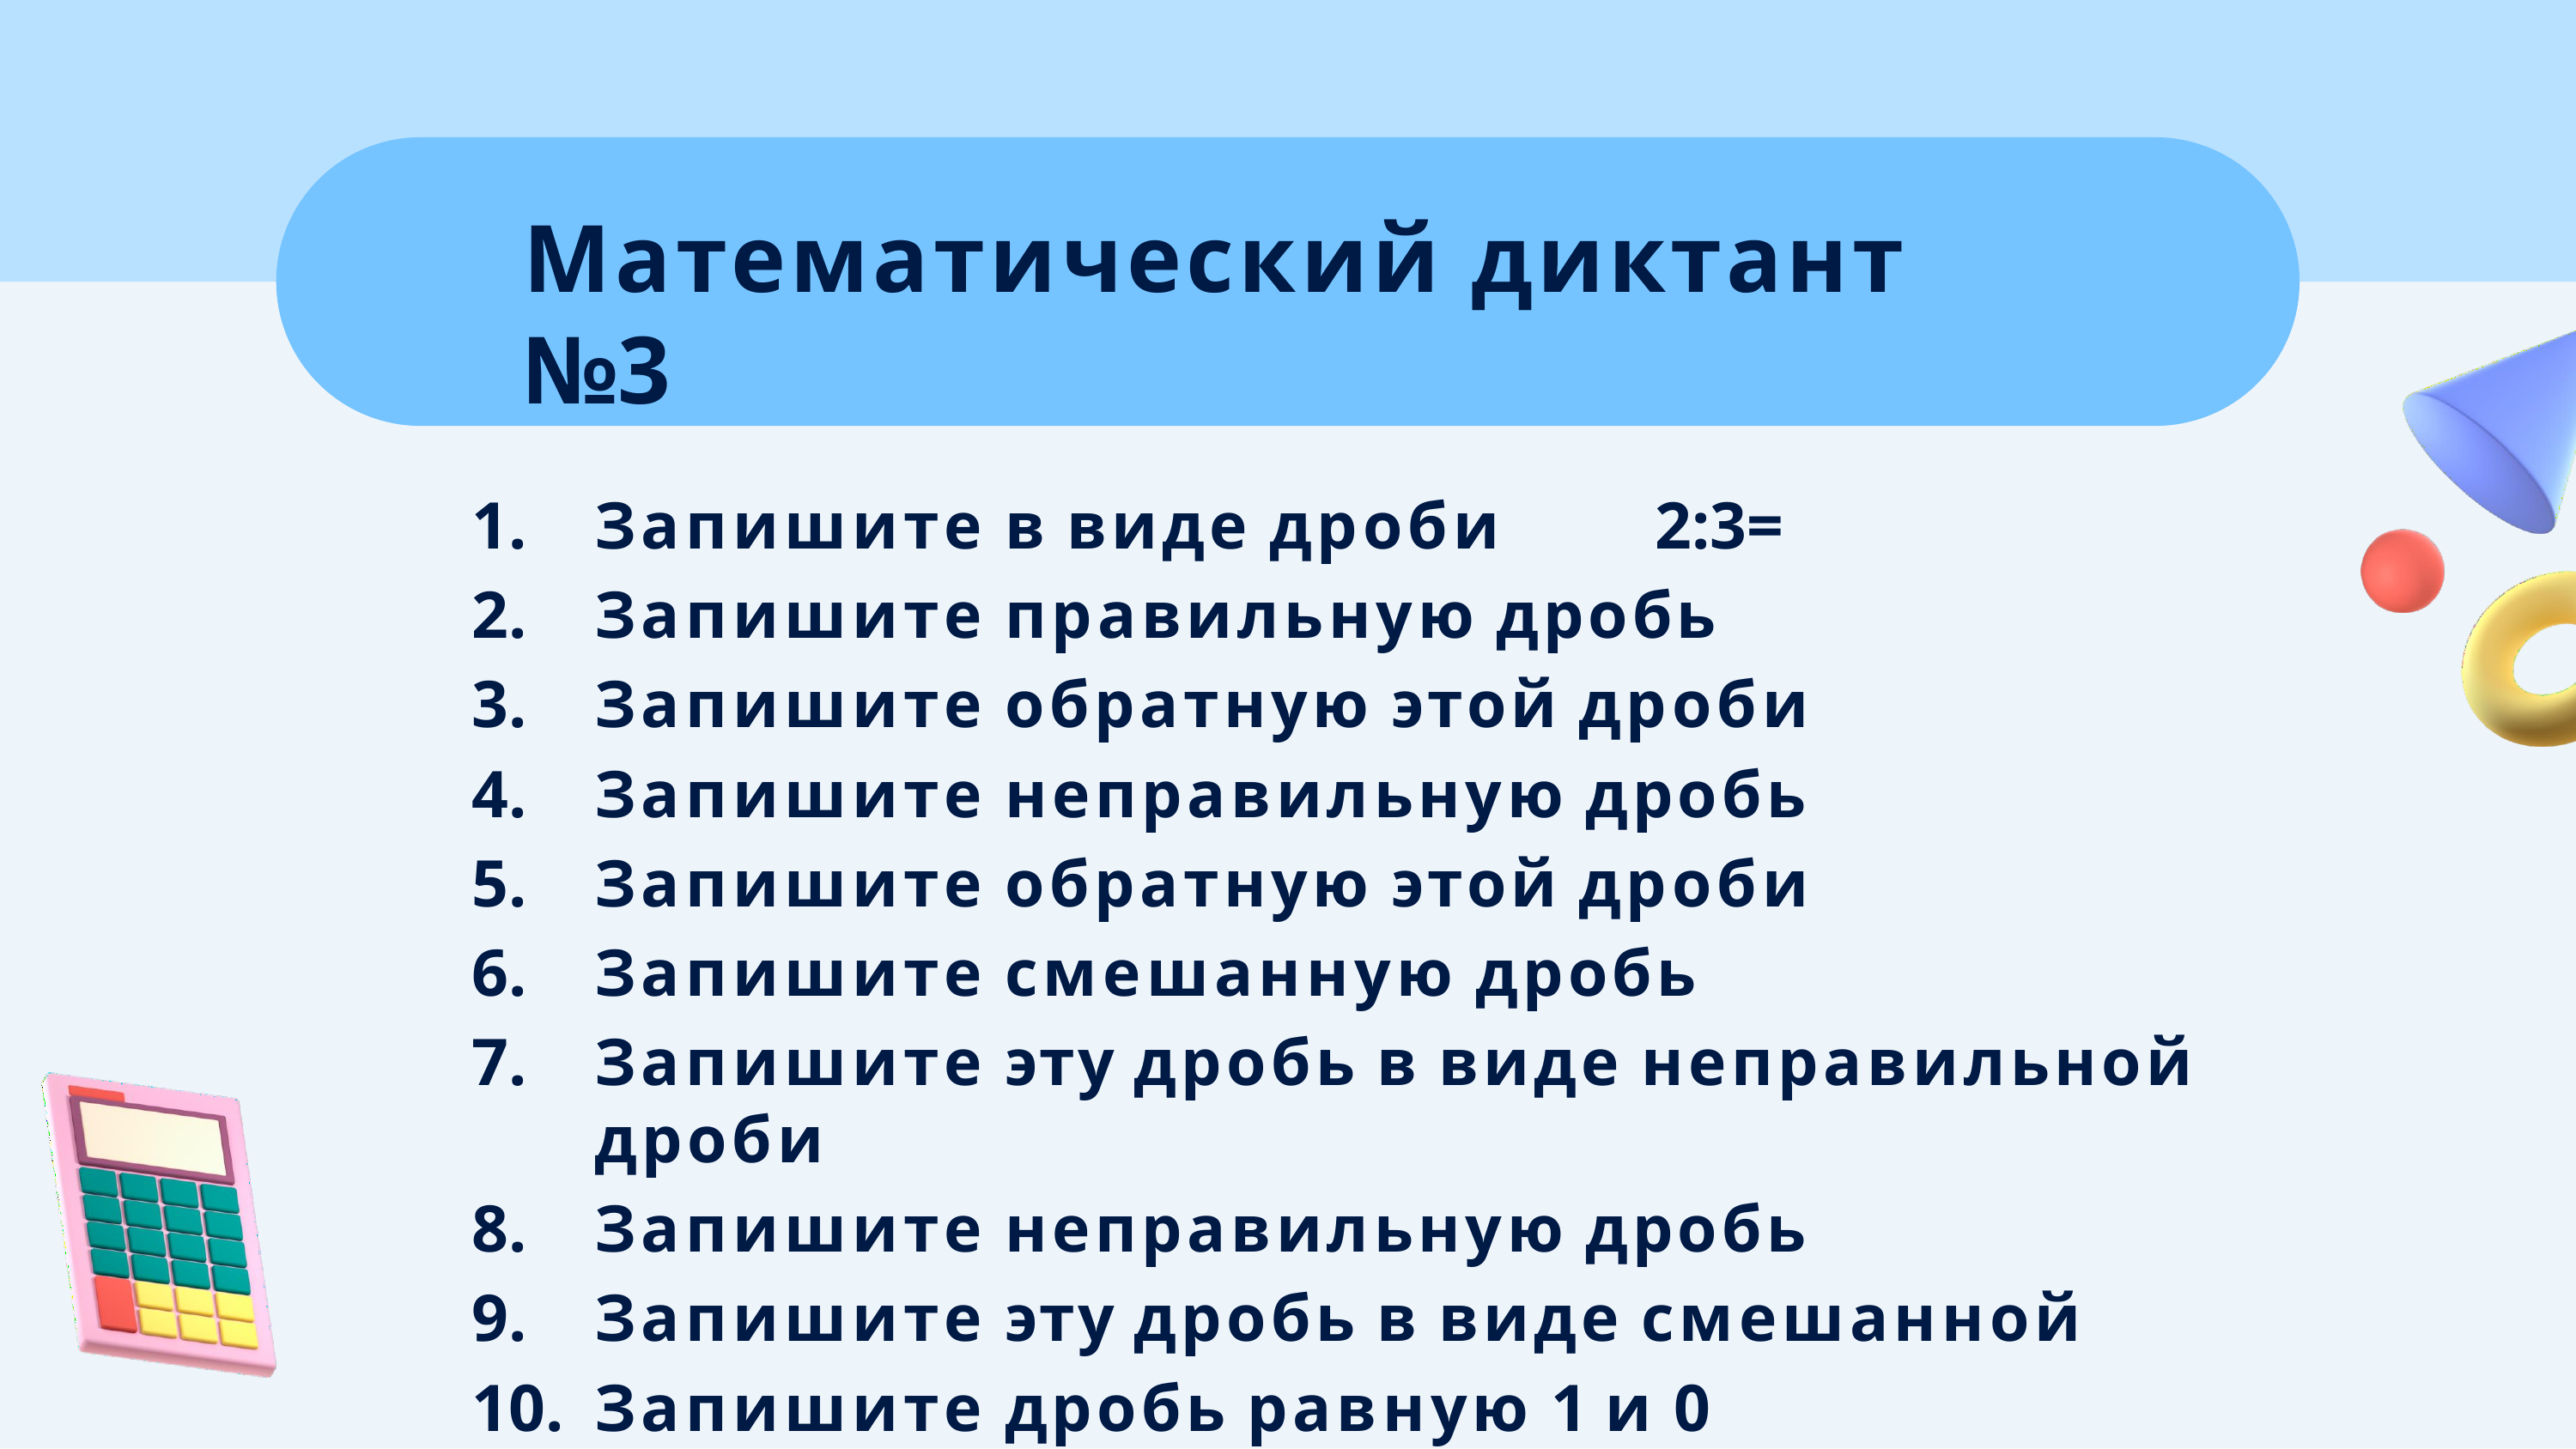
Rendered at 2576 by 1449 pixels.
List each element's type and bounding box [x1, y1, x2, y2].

text_box [0, 0, 2576, 1449]
